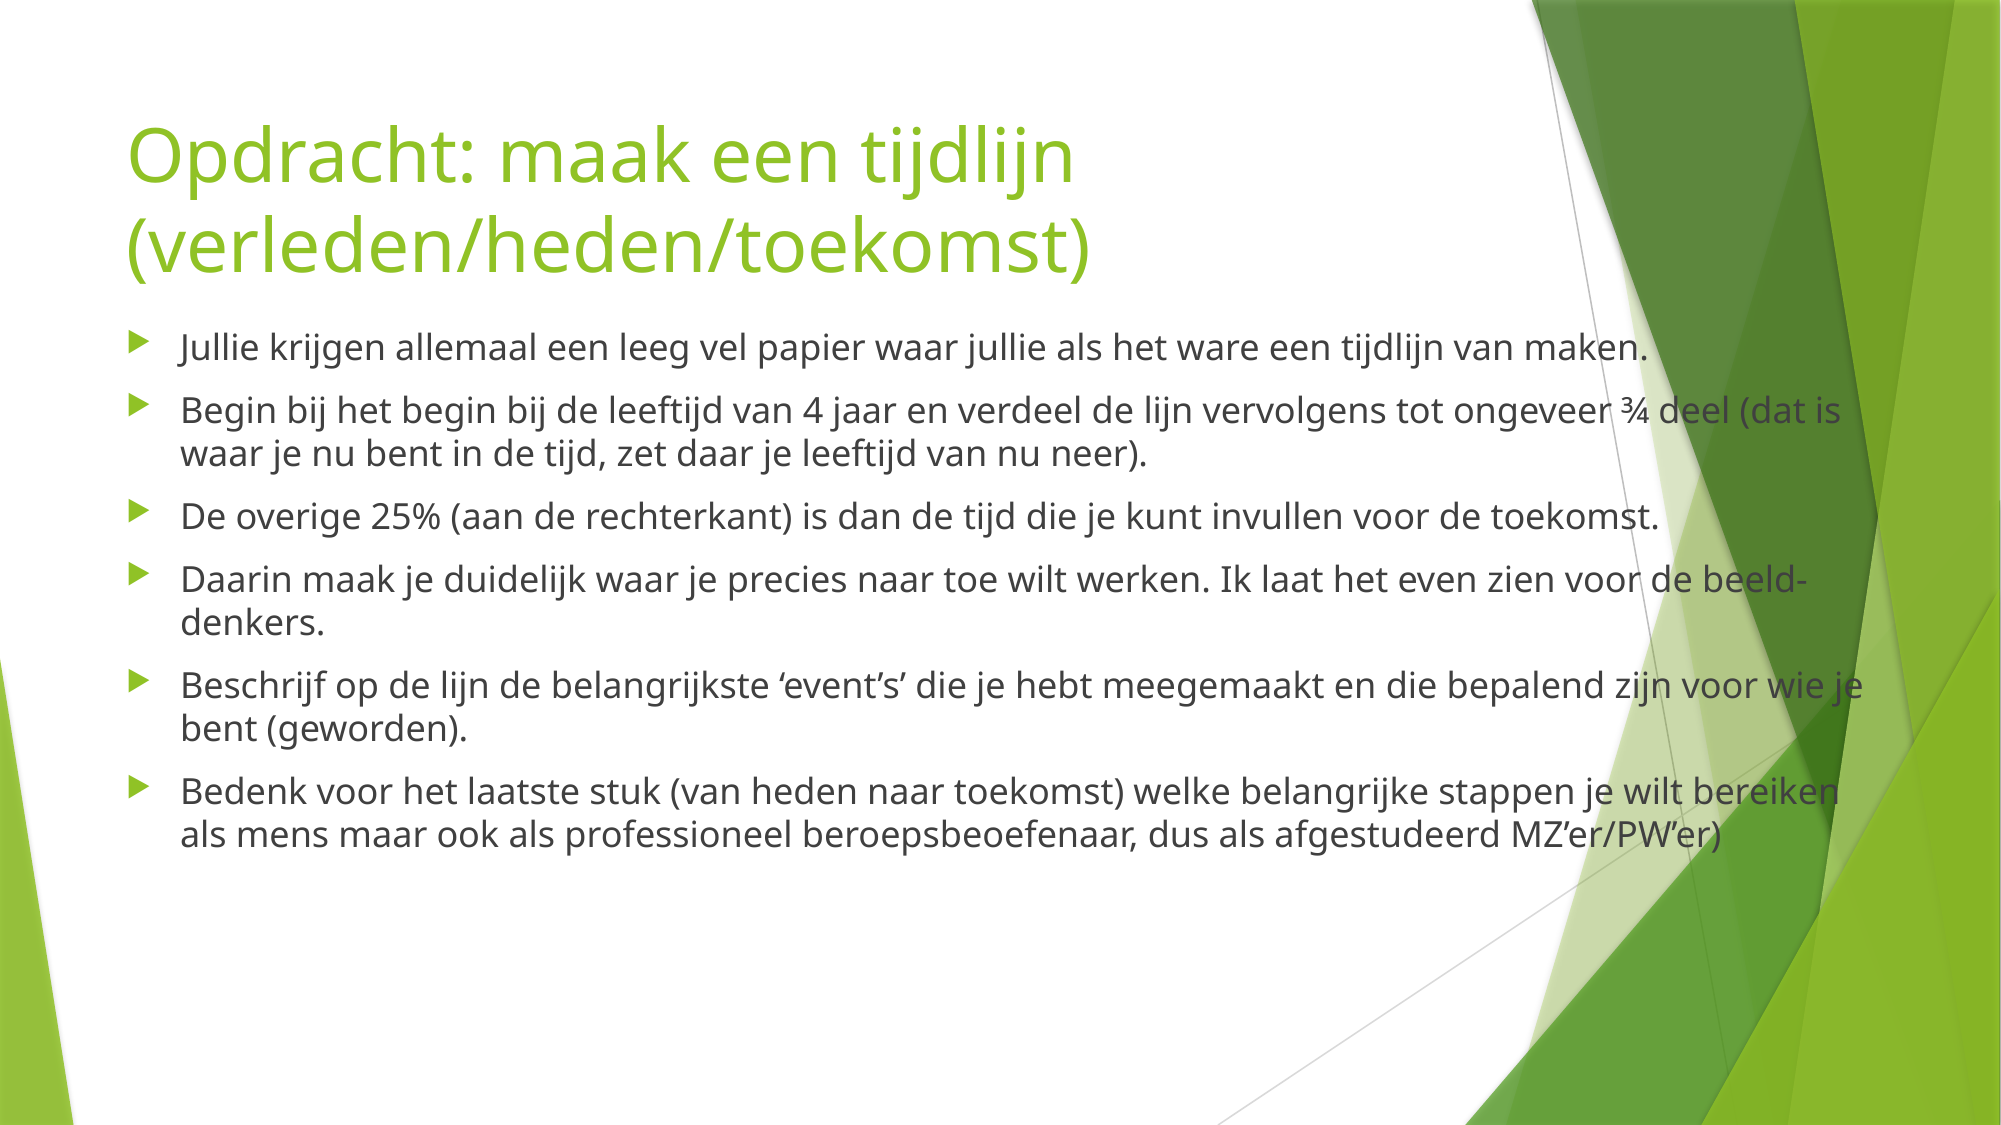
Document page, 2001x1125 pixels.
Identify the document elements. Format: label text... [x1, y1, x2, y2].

list Jullie krijgen allemaal een leeg vel papier waar jullie als het ware een tijdlijn van maken. Begin bij het begin bij de leeftijd van 4 jaar en verdeel de lijn vervolgens tot ongeveer ¾ deel (dat is waar je nu bent in de tijd, zet daar je leeftijd van nu neer). De overige 25% (aan de rechterkant) is dan de tijd die je kunt invullen voor de toekomst. Daarin maak je duidelijk waar je precies naar toe wilt werken. Ik laat het even zien voor de beeld-denkers. Beschrijf op de lijn de belangrijkste ‘event’s’ die je hebt meegemaakt en die bepalend zijn voor wie je bent (geworden). Bedenk voor het laatste stuk (van heden naar toekomst) welke belangrijke stappen je wilt bereiken als mens maar ook als professioneel beroepsbeoefenaar, dus als afgestudeerd MZ’er/PW’er) [111, 316, 1914, 870]
title Opdracht: maak een tijdlijn (verleden/heden/toekomst) [111, 99, 1522, 316]
